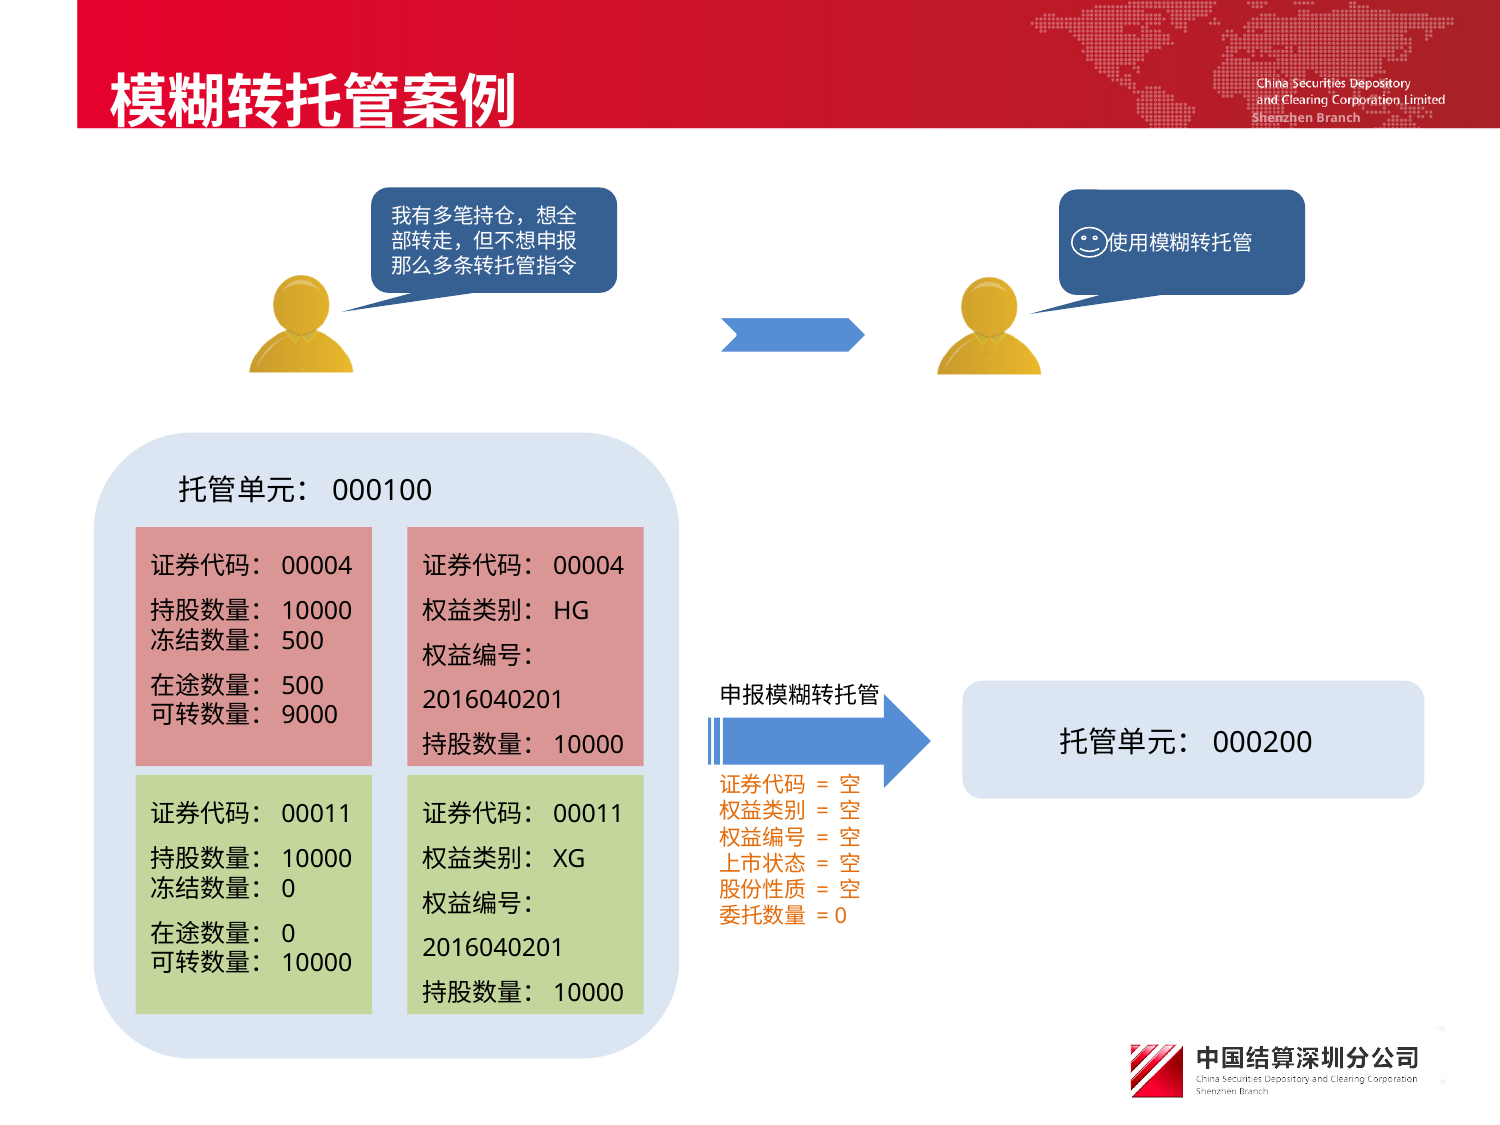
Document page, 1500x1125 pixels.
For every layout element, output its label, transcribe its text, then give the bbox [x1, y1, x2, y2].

text_box 模糊转托管案例 [95, 42, 1282, 142]
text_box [241, 187, 618, 376]
text_box 申报模糊转托管 [704, 673, 940, 716]
text_box [713, 314, 871, 356]
text_box 证券代码 = 空 权益类别 = 空 权益编号 = 空 上市状态 = 空 股份性质 = 空 委托数量 = 0 [704, 763, 940, 936]
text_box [929, 189, 1306, 378]
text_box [962, 680, 1425, 799]
text_box [706, 716, 933, 763]
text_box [93, 432, 680, 1059]
picture [0, 0, 1500, 1125]
